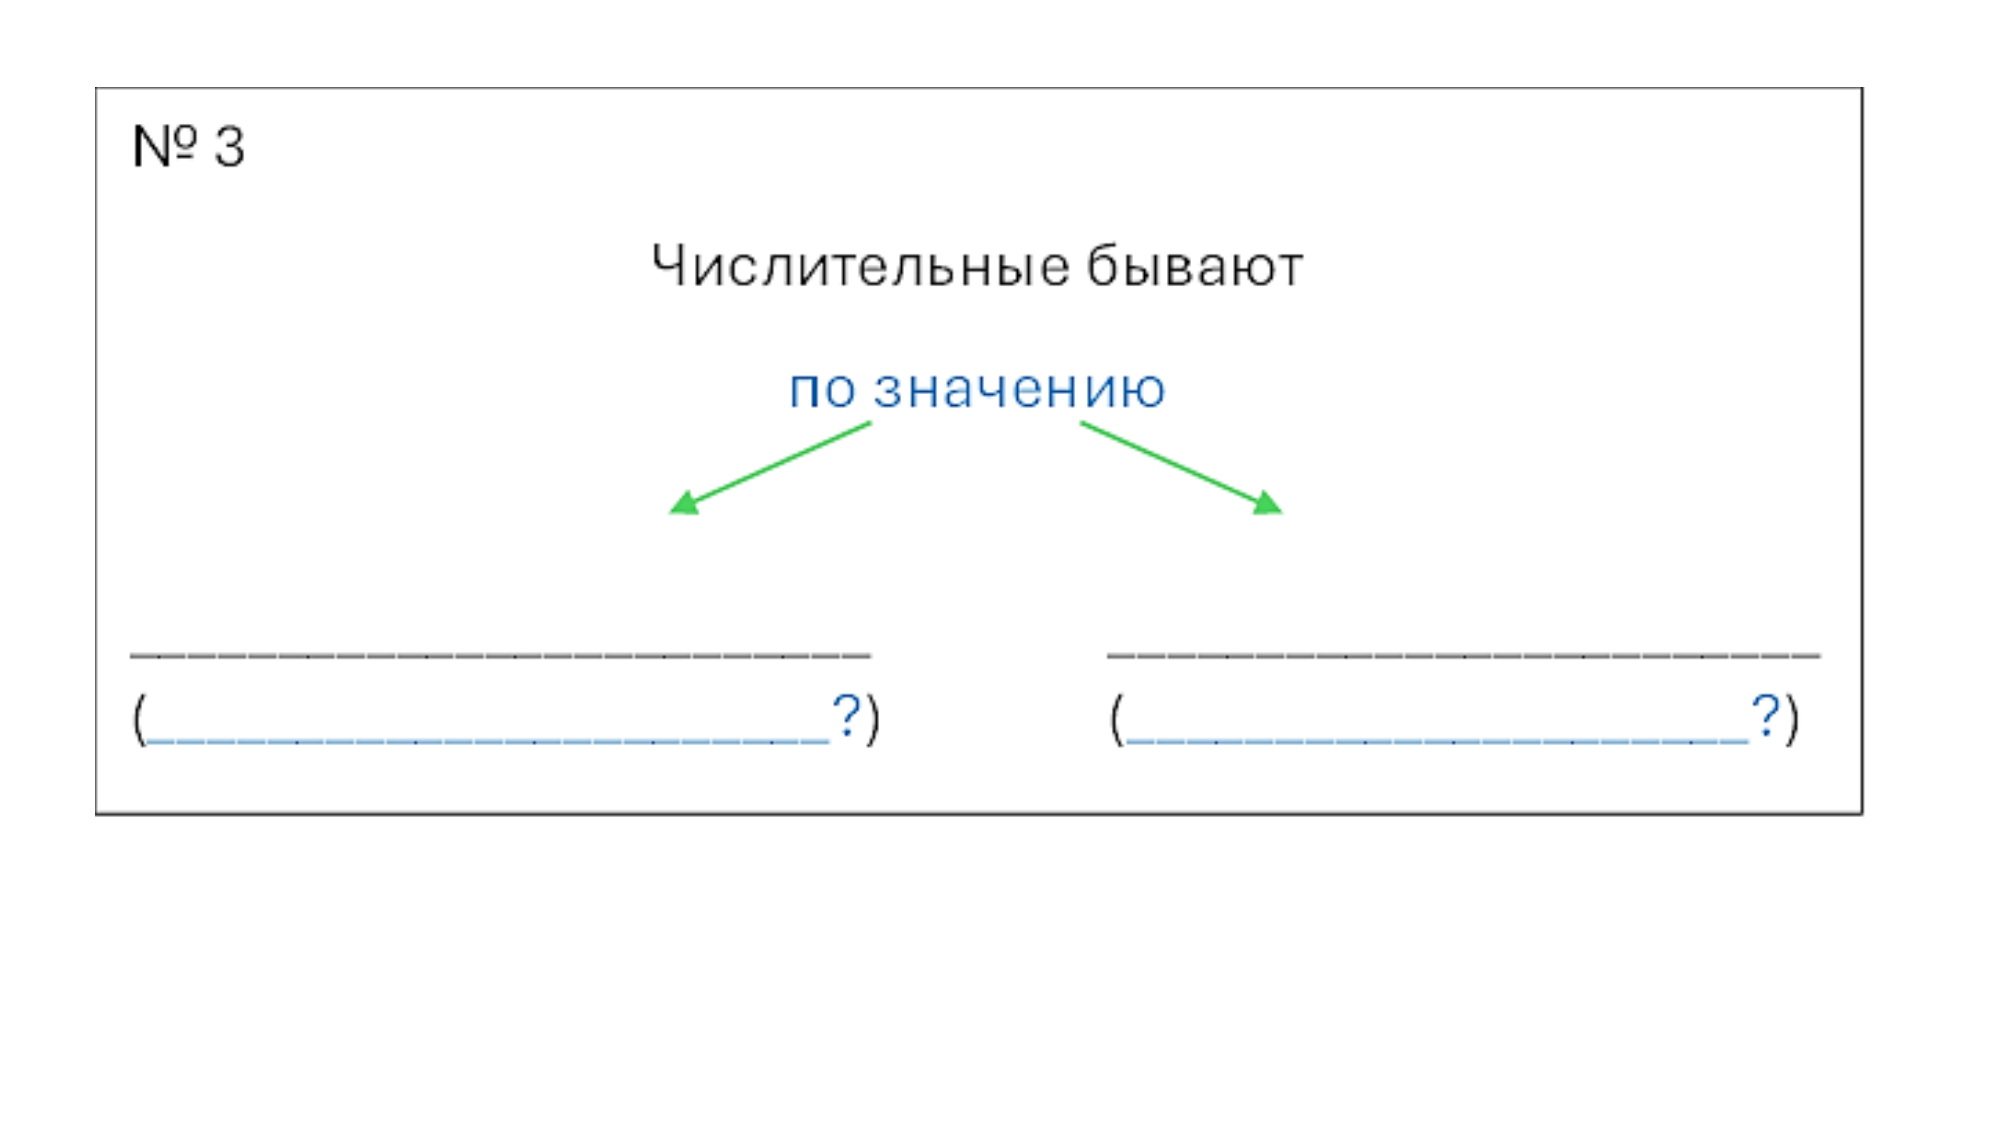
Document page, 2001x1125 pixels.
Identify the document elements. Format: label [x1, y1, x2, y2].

picture [95, 87, 1871, 828]
